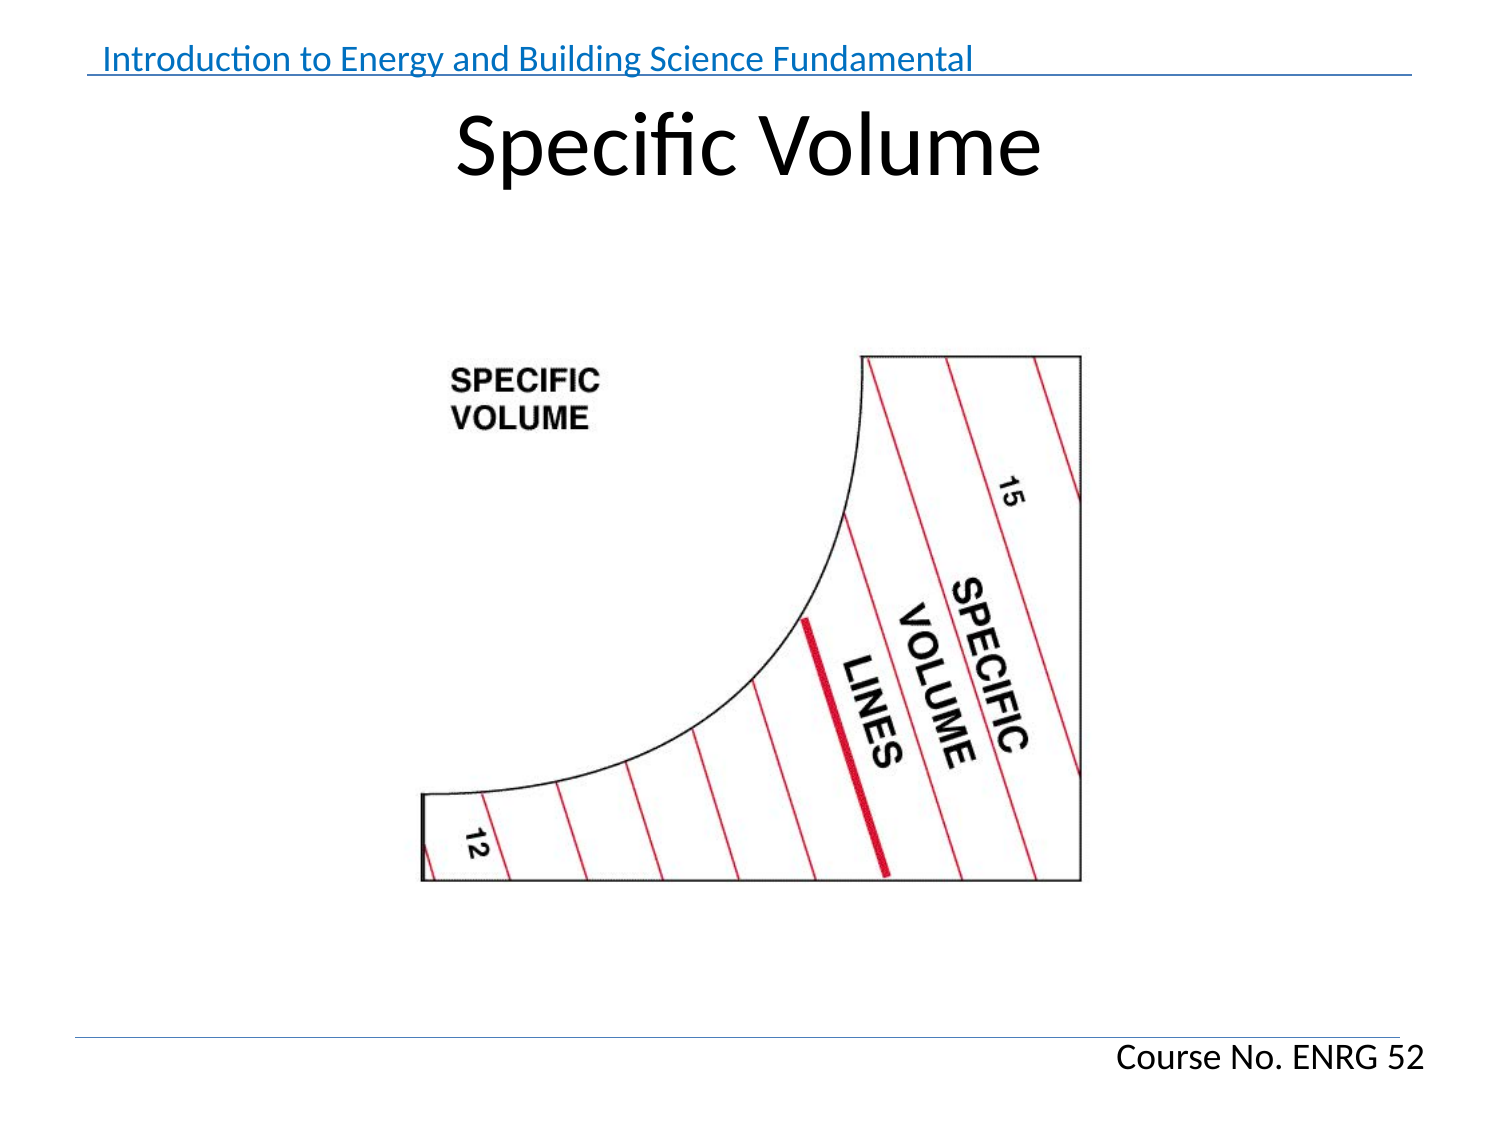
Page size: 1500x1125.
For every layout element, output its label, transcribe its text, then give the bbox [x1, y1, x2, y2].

title Specific Volume [75, 45, 1425, 233]
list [254, 262, 1246, 1006]
